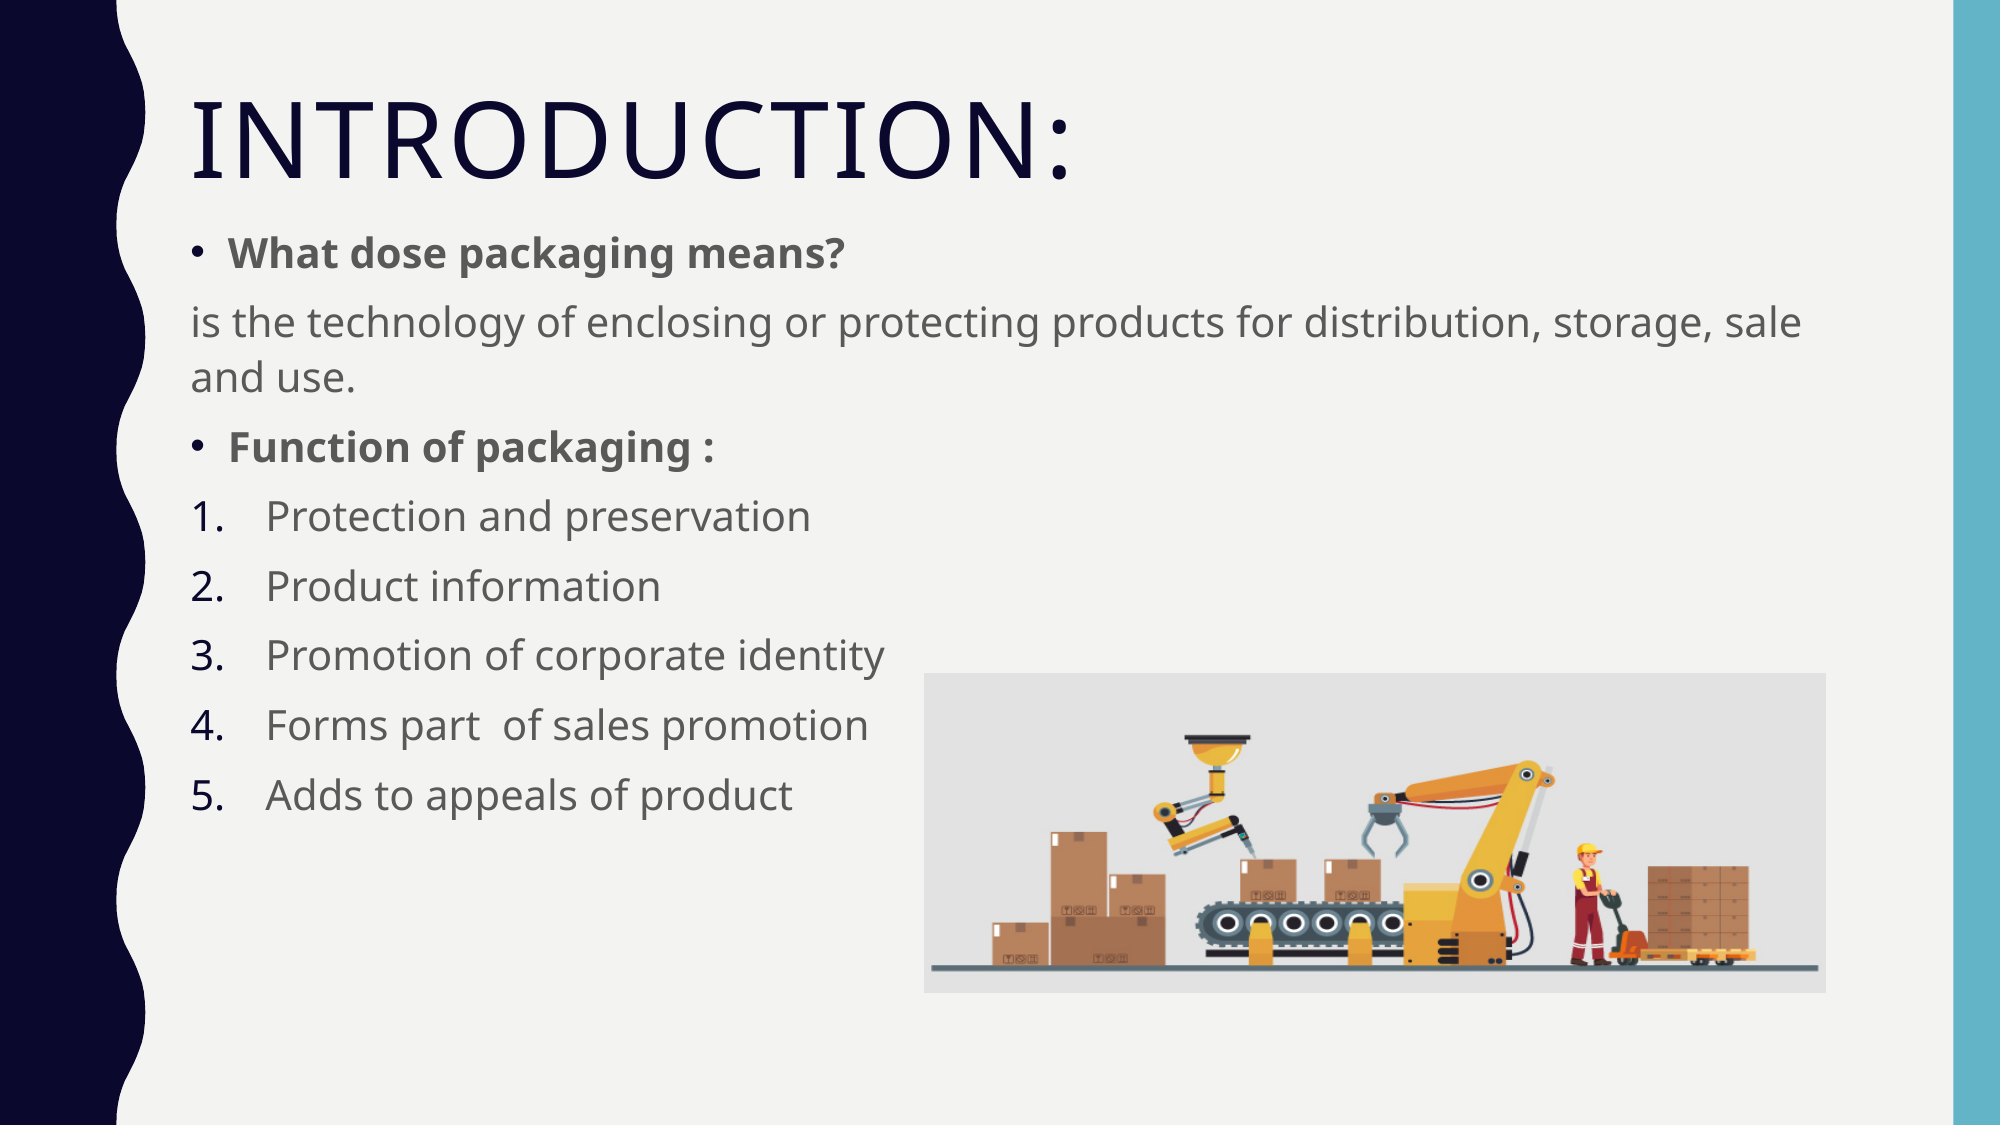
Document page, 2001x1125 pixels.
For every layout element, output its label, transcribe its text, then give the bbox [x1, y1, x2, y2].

list What dose packaging means? is the technology of enclosing or protecting products for distribution, storage, sale and use. Function of packaging : Protection and preservation Product information Promotion of corporate identity Forms part of sales promotion Adds to appeals of product [175, 213, 1859, 1028]
picture [924, 673, 1826, 993]
title introduction: [175, 79, 1826, 213]
